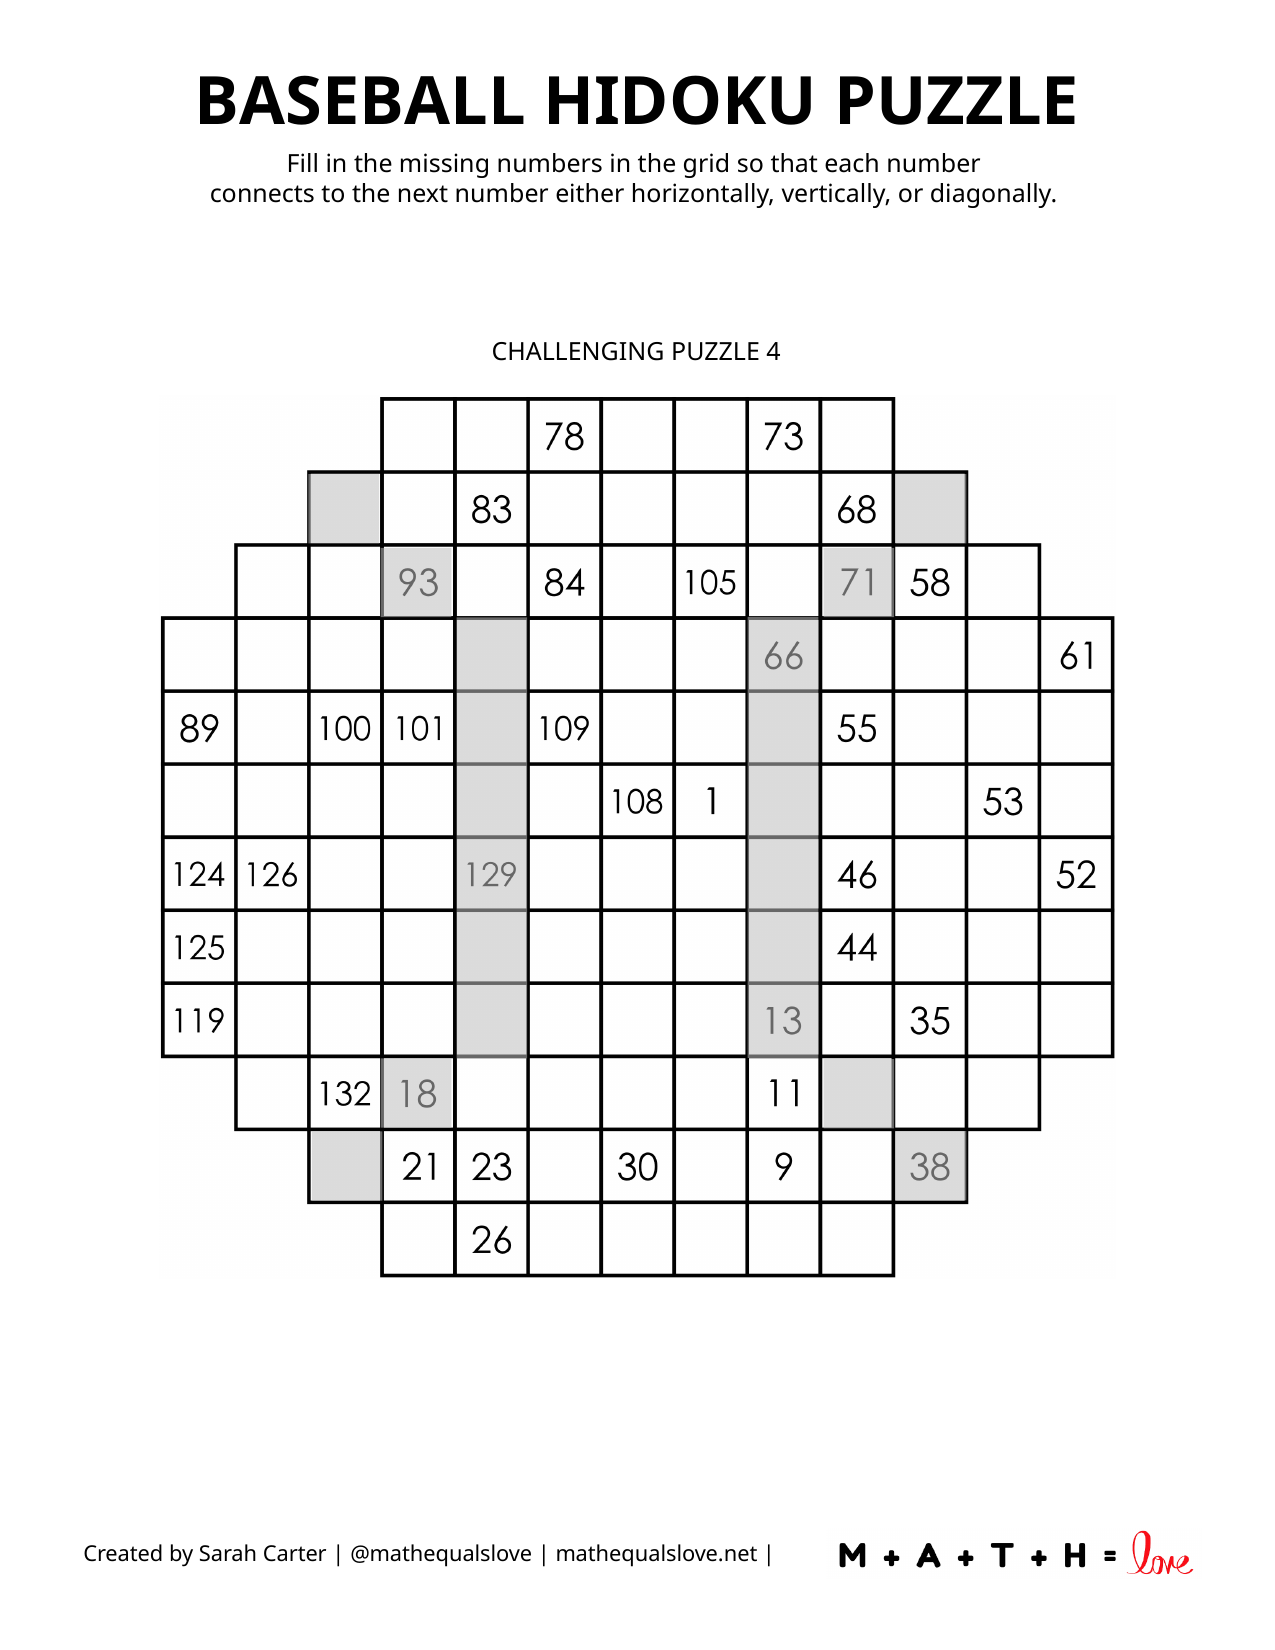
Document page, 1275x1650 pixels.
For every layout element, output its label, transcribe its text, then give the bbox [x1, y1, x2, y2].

picture [158, 395, 1117, 1280]
text_box Created by Sarah Carter | @mathequalslove | mathequalslove.net | [68, 1532, 826, 1574]
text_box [307, 473, 967, 1202]
text_box Fill in the missing numbers in the grid so that each number connects to the next number either horizontally, vertically, or diagonally. [0, 140, 1275, 216]
text_box BASEBALL HIDOKU PUZZLE [65, 50, 1210, 140]
picture [826, 1528, 1203, 1579]
text_box CHALLENGING PUZZLE 4 [158, 335, 1115, 387]
